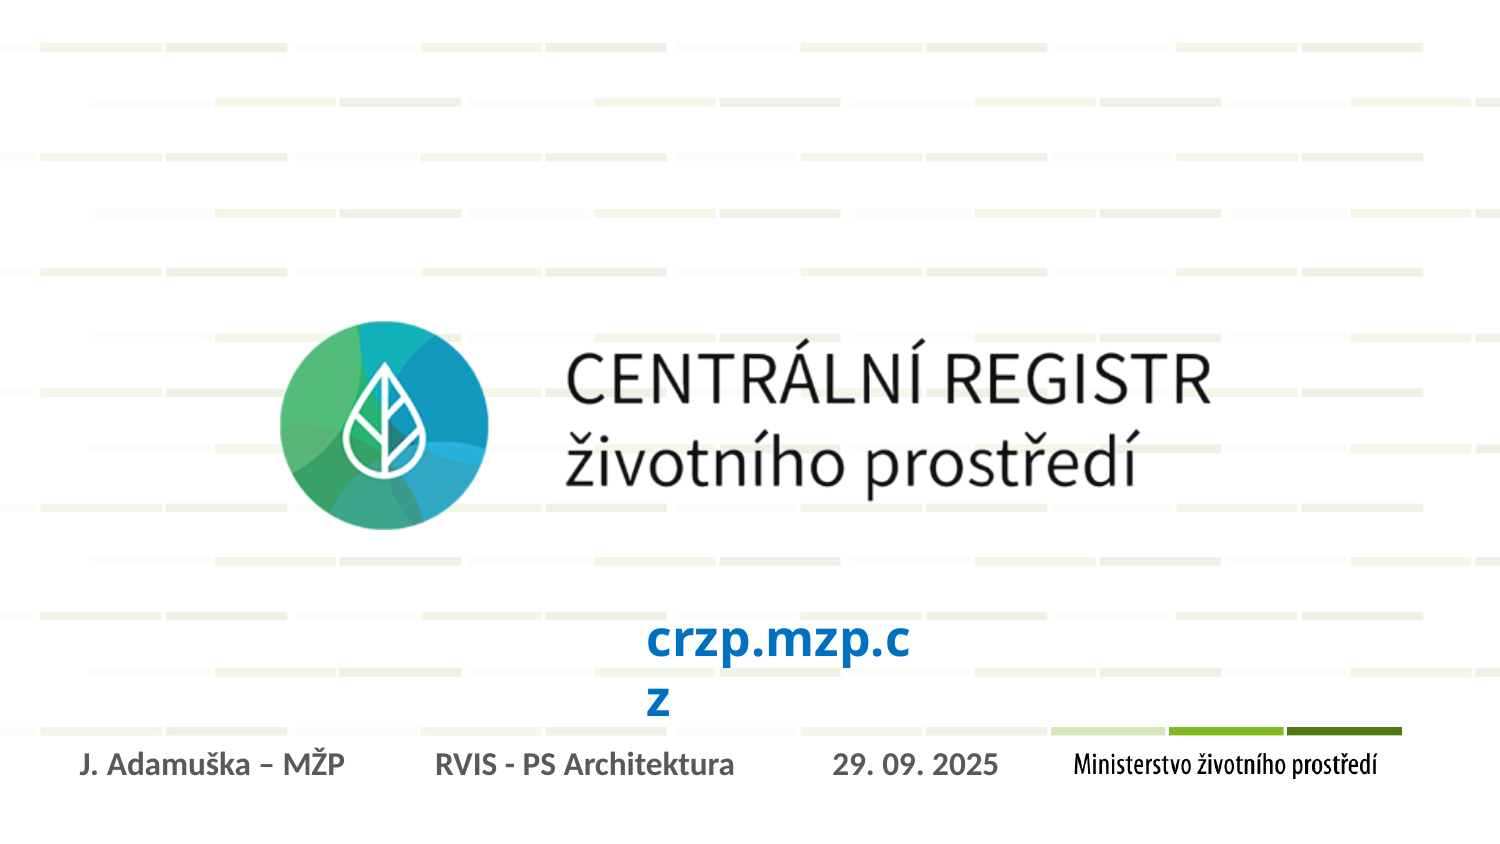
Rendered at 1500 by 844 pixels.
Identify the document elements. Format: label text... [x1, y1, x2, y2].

picture [0, 0, 1500, 844]
text_box J. Adamuška – MŽP RVIS - PS Architektura 29. 09. 2025 [64, 735, 1022, 790]
text_box crzp.mzp.cz [631, 598, 939, 734]
